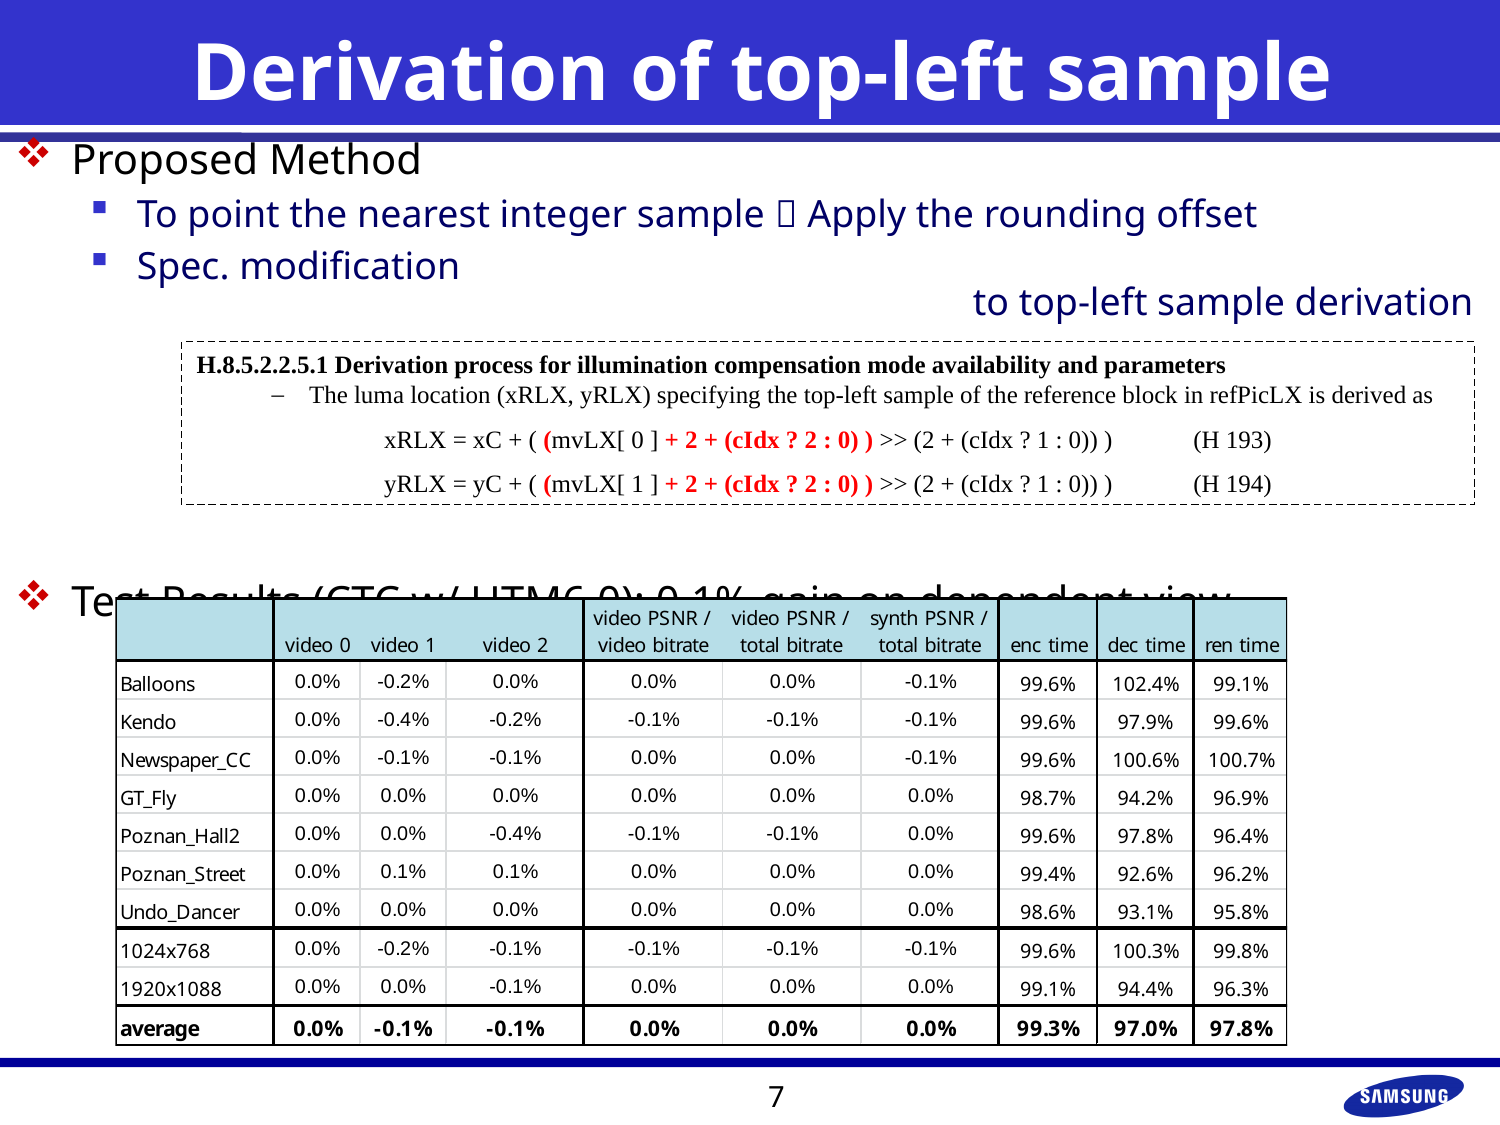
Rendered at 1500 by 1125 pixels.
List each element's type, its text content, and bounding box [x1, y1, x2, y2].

picture [1341, 1072, 1466, 1121]
list Proposed Method To point the nearest integer sample  Apply the rounding offset Spec. modification Test Results (CTC w/ HTM6.0): 0.1% gain on dependent view [0, 125, 1500, 1038]
title Derivation of top-left sample [87, 12, 1438, 125]
picture [115, 597, 1290, 1048]
text_box to top-left sample derivation [883, 270, 1489, 331]
slide_number 7 [662, 1070, 801, 1121]
text_box H.8.5.2.2.5.1 Derivation process for illumination compensation mode availability and parameters The luma location (xRLX, yRLX) specifying the top-left sample of the reference block in refPicLX is derived as xRLX = xC + ( (mvLX[ 0 ] + 2 + (cIdx ? 2 : 0) ) >> (2 + (cIdx ? 1 : 0)) ) (H 193) yRLX = yC + ( (mvLX[ 1 ] + 2 + (cIdx ? 2 : 0) ) >> (2 + (cIdx ? 1 : 0)) ) (H 194) [181, 341, 1475, 505]
